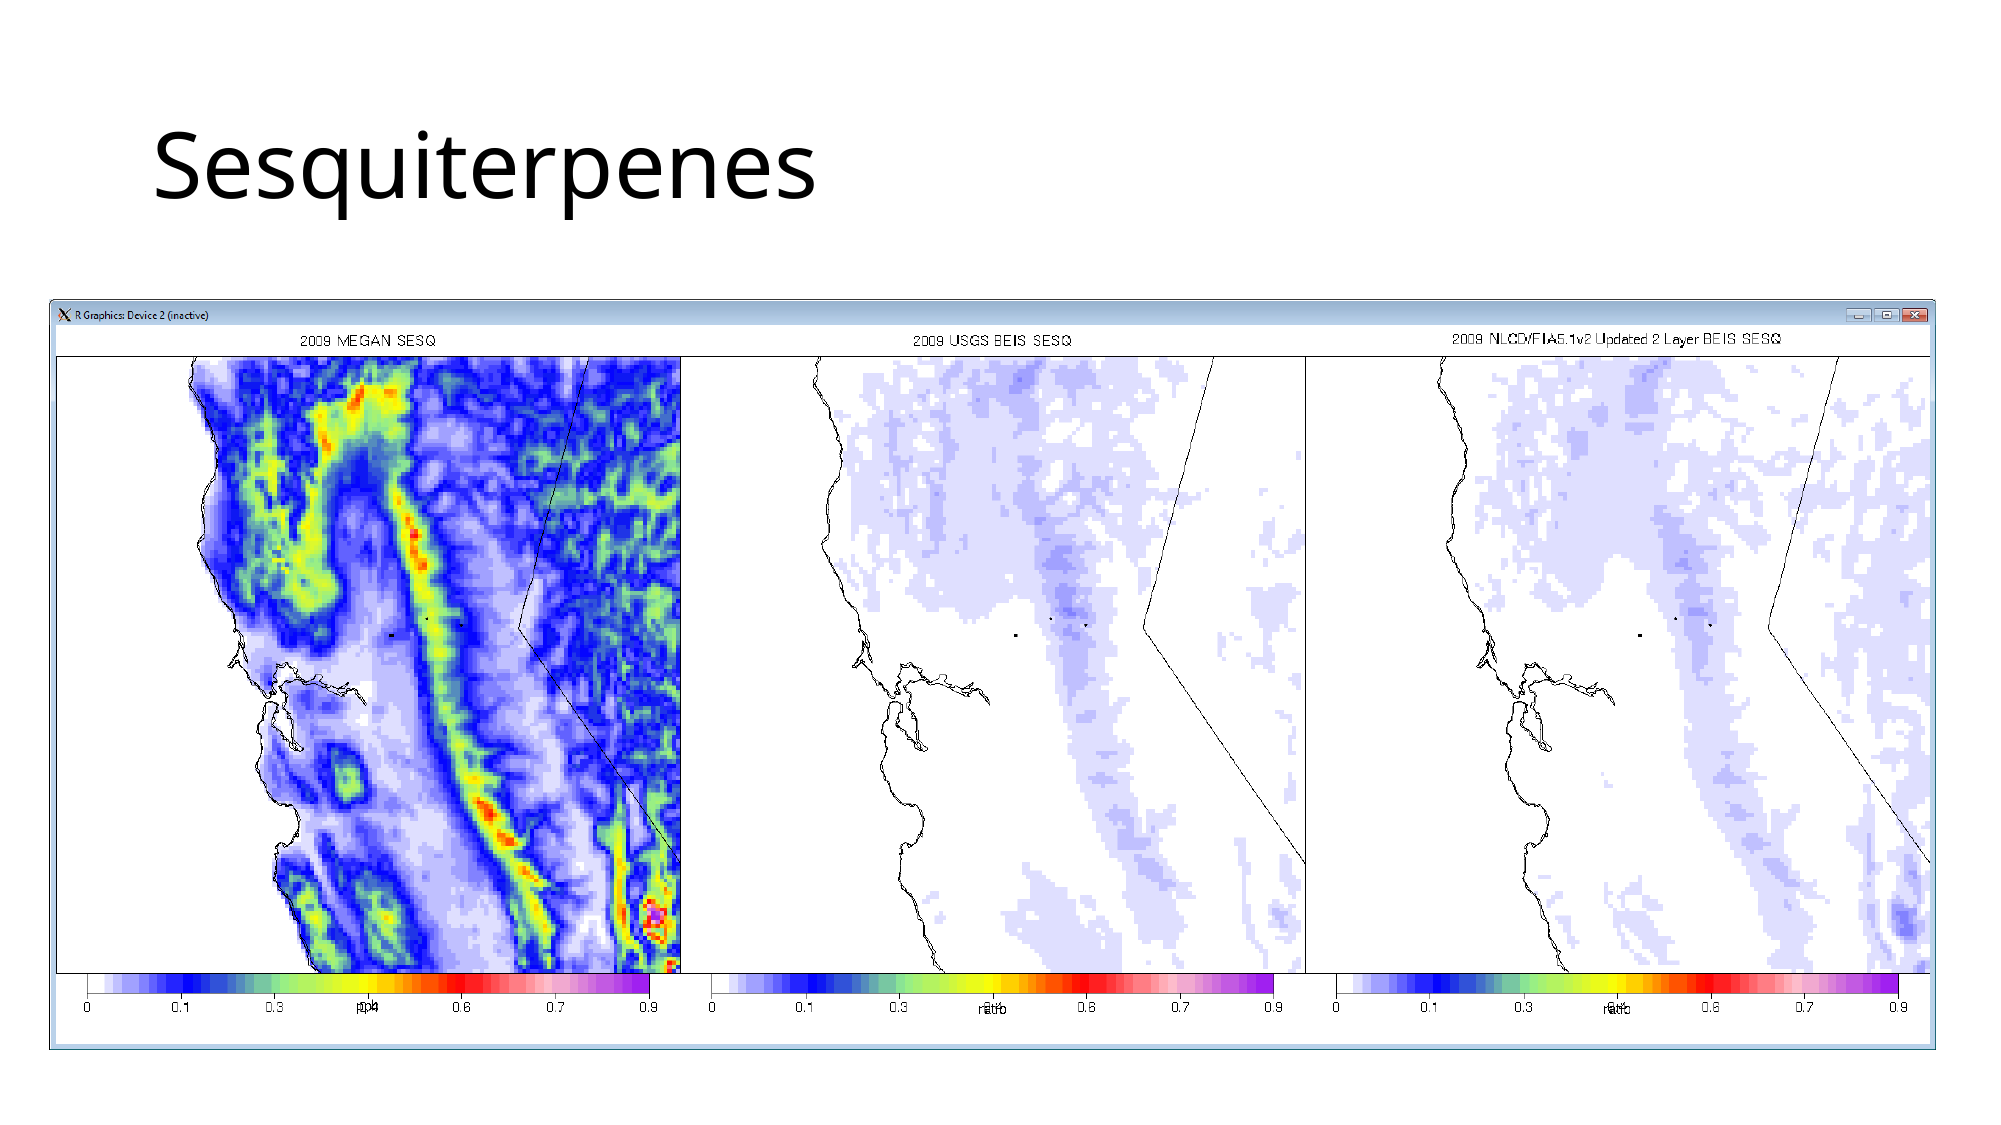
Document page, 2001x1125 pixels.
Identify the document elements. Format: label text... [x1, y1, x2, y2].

title Sesquiterpenes [137, 59, 1863, 278]
picture [49, 299, 1936, 1050]
